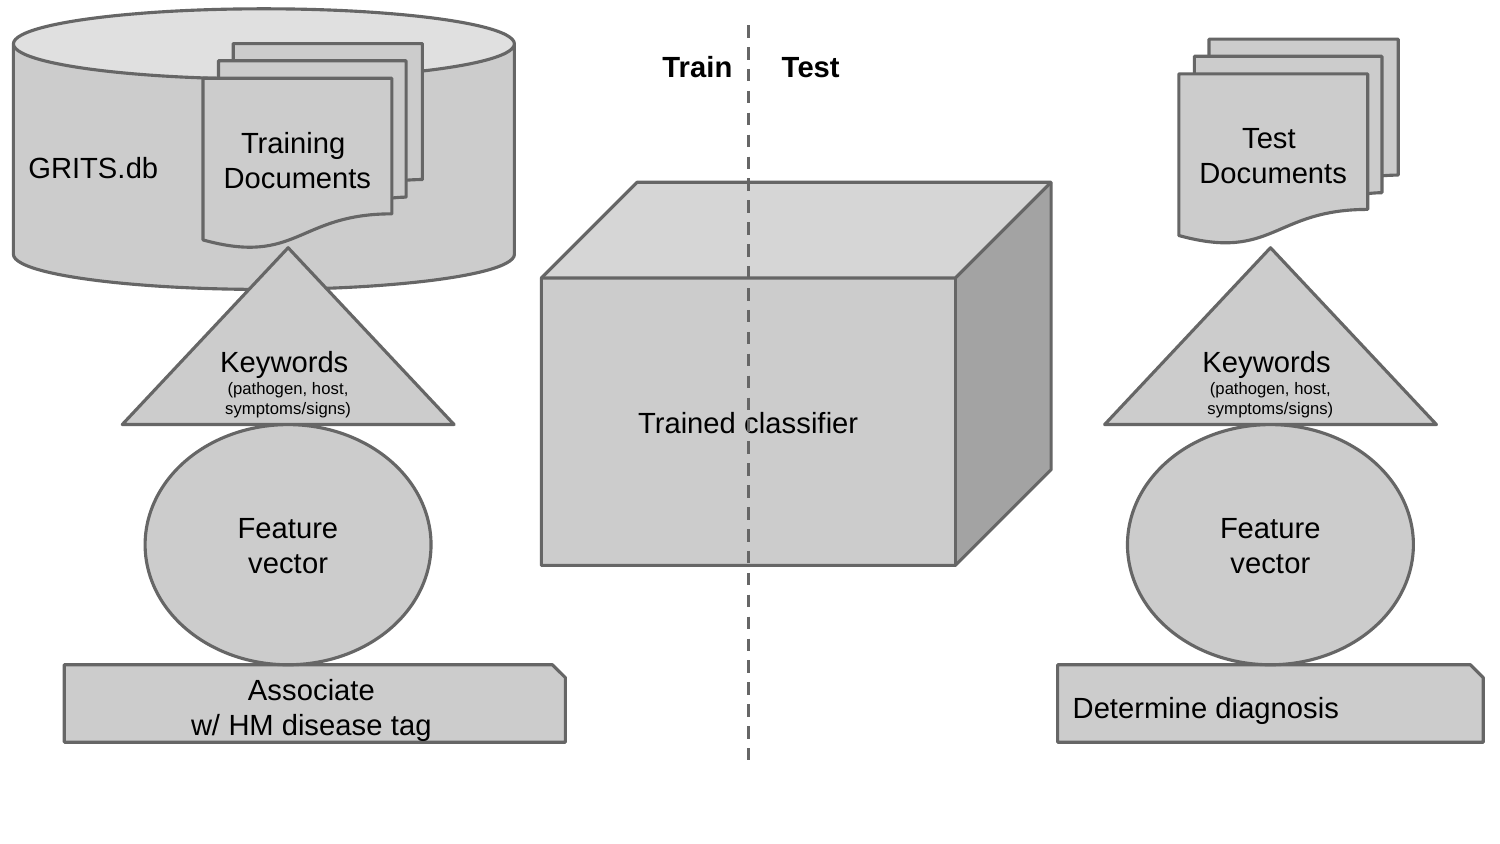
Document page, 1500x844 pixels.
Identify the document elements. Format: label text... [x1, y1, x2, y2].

text_box GRITS.db [13, 8, 515, 290]
text_box Determine diagnosis [1057, 664, 1484, 743]
text_box Trained classifier [753, 182, 1052, 566]
text_box Train Test [647, 33, 744, 109]
text_box Feature vector [1127, 424, 1414, 665]
text_box Keywords (pathogen, host, symptoms/signs) [1104, 247, 1437, 425]
text_box Trained classifier [541, 182, 744, 566]
text_box Feature vector [145, 424, 432, 665]
text_box Test Documents [1178, 39, 1399, 243]
text_box Keywords (pathogen, host, symptoms/signs) [122, 247, 455, 425]
text_box Training Documents [203, 43, 423, 248]
text_box Train Test [753, 33, 1248, 109]
text_box Associate w/ HM disease tag [64, 664, 566, 743]
